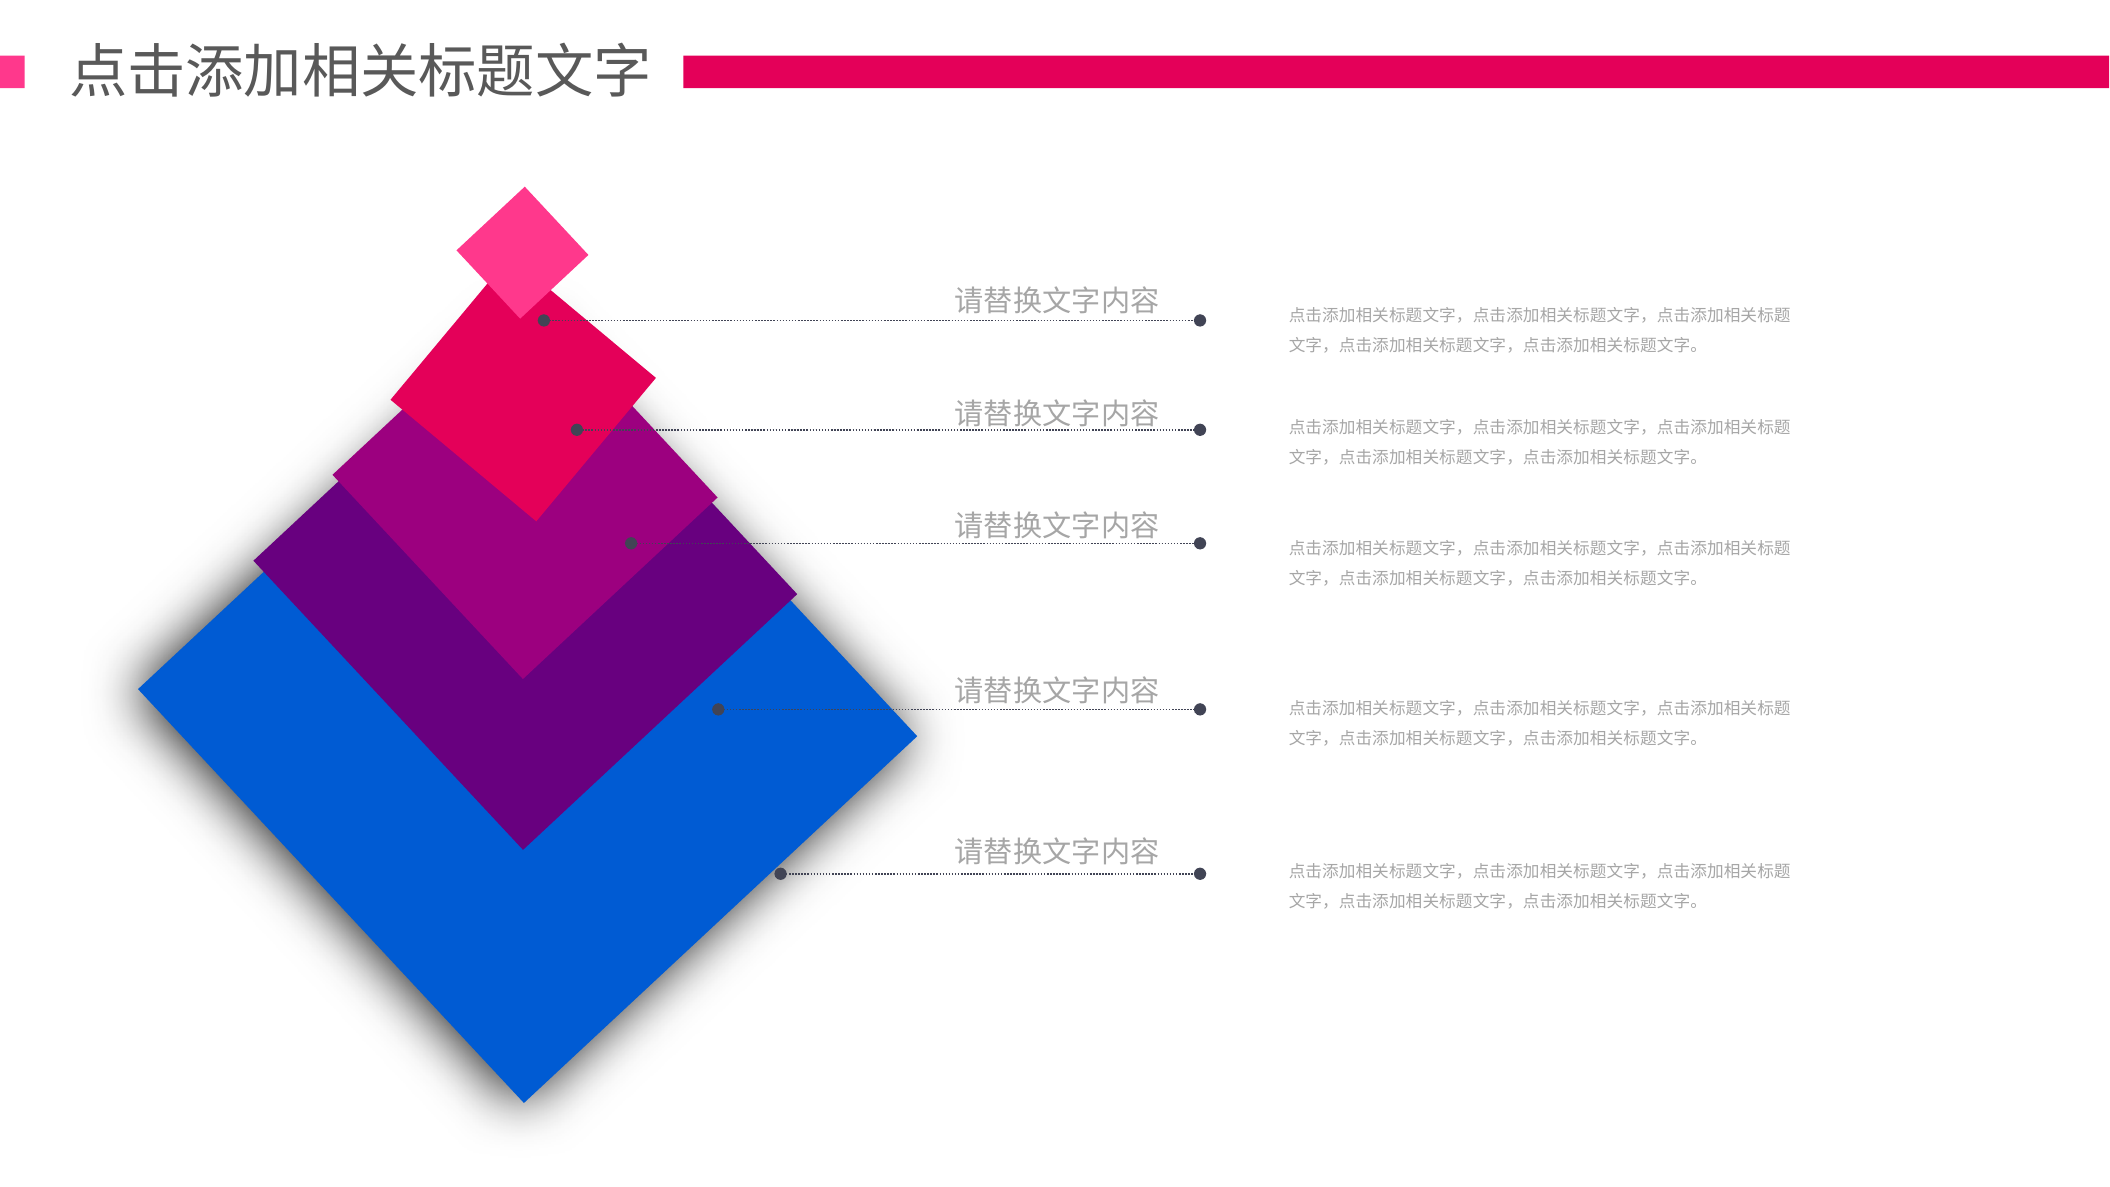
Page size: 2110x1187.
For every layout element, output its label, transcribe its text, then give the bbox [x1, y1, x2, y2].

text_box [455, 185, 590, 321]
text_box 请替换文字内容 [939, 381, 1175, 429]
text_box [136, 572, 919, 1105]
text_box 请替换文字内容 [939, 268, 1175, 320]
text_box 请替换文字内容 [939, 492, 1175, 543]
text_box 点击添加相关标题文字，点击添加相关标题文字，点击添加相关标题文字，点击添加相关标题文字，点击添加相关标题文字。 [1273, 843, 1811, 919]
text_box [389, 284, 658, 523]
text_box 请替换文字内容 [939, 710, 1175, 715]
text_box 点击添加相关标题文字 [54, 26, 667, 112]
text_box 点击添加相关标题文字，点击添加相关标题文字，点击添加相关标题文字，点击添加相关标题文字，点击添加相关标题文字。 [1273, 287, 1811, 362]
text_box [616, 406, 656, 429]
text_box 请替换文字内容 [939, 544, 1175, 550]
text_box 点击添加相关标题文字，点击添加相关标题文字，点击添加相关标题文字，点击添加相关标题文字，点击添加相关标题文字。 [1273, 400, 1811, 475]
text_box [331, 410, 720, 681]
text_box 请替换文字内容 [939, 321, 1175, 326]
text_box 点击添加相关标题文字，点击添加相关标题文字，点击添加相关标题文字，点击添加相关标题文字，点击添加相关标题文字。 [1273, 520, 1811, 596]
text_box [251, 482, 799, 852]
text_box 请替换文字内容 [939, 657, 1175, 709]
text_box 请替换文字内容 [939, 430, 1175, 438]
text_box 点击添加相关标题文字，点击添加相关标题文字，点击添加相关标题文字，点击添加相关标题文字，点击添加相关标题文字。 [1273, 680, 1811, 755]
text_box 请替换文字内容 [939, 819, 1175, 873]
